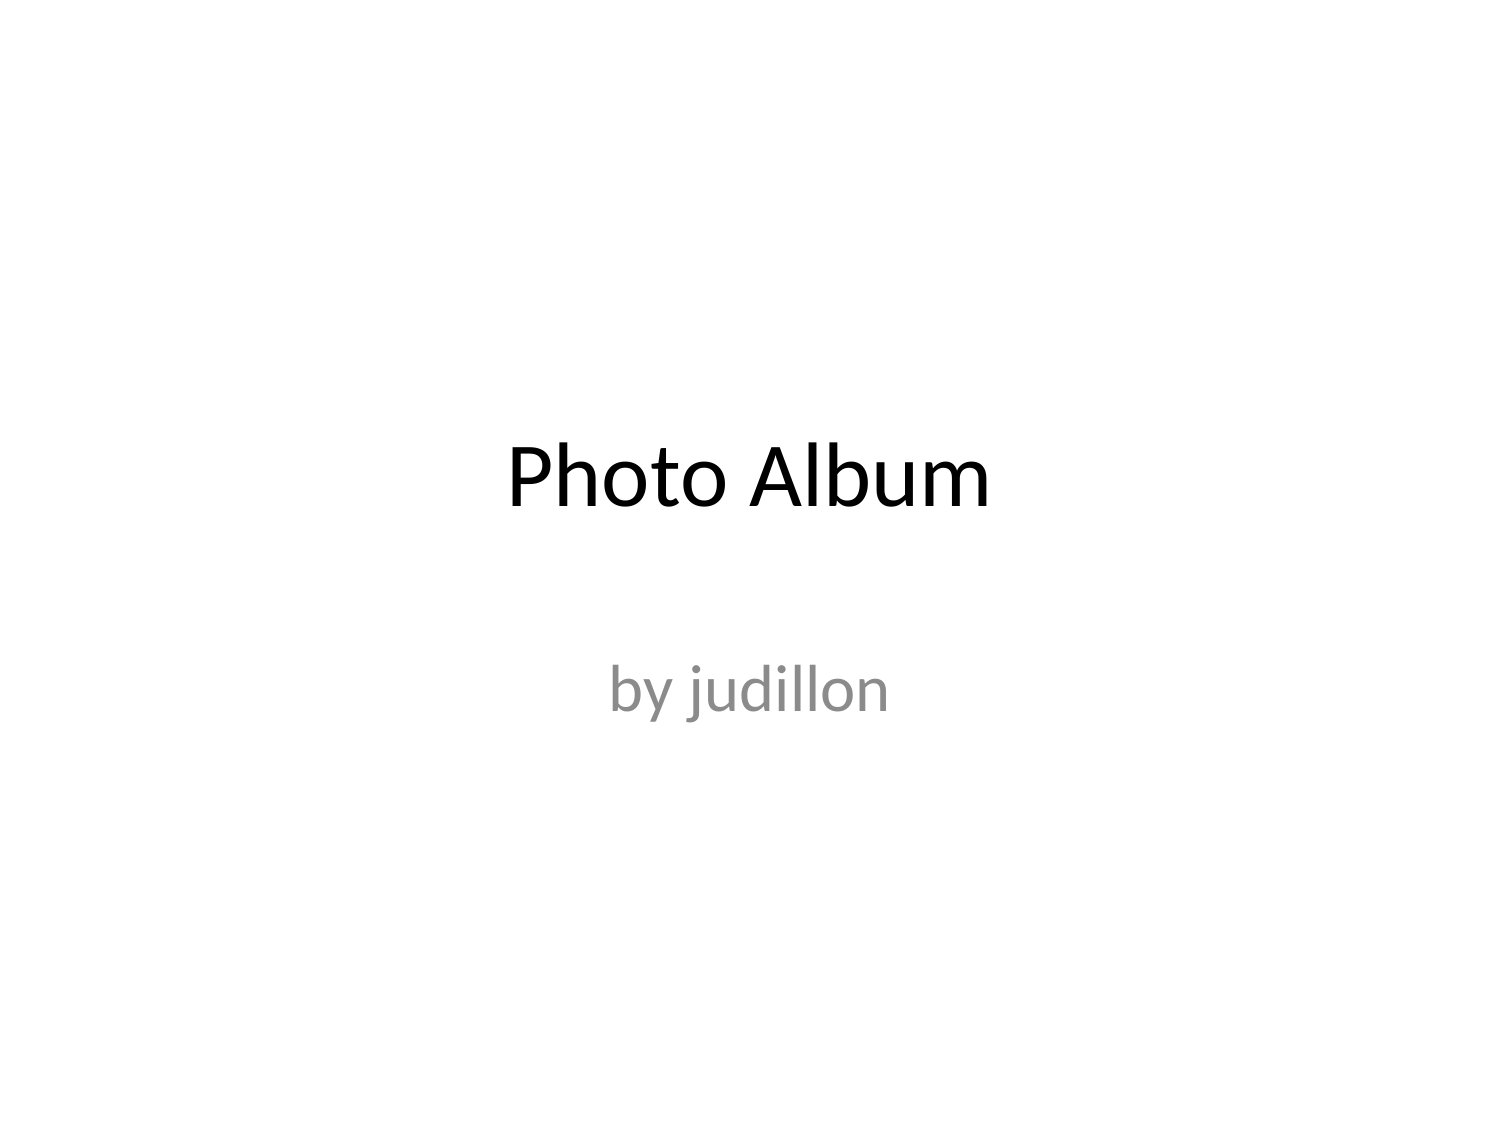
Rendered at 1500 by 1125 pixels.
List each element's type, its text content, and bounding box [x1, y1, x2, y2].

title Photo Album [112, 349, 1388, 591]
subtitle by judillon [225, 637, 1275, 925]
